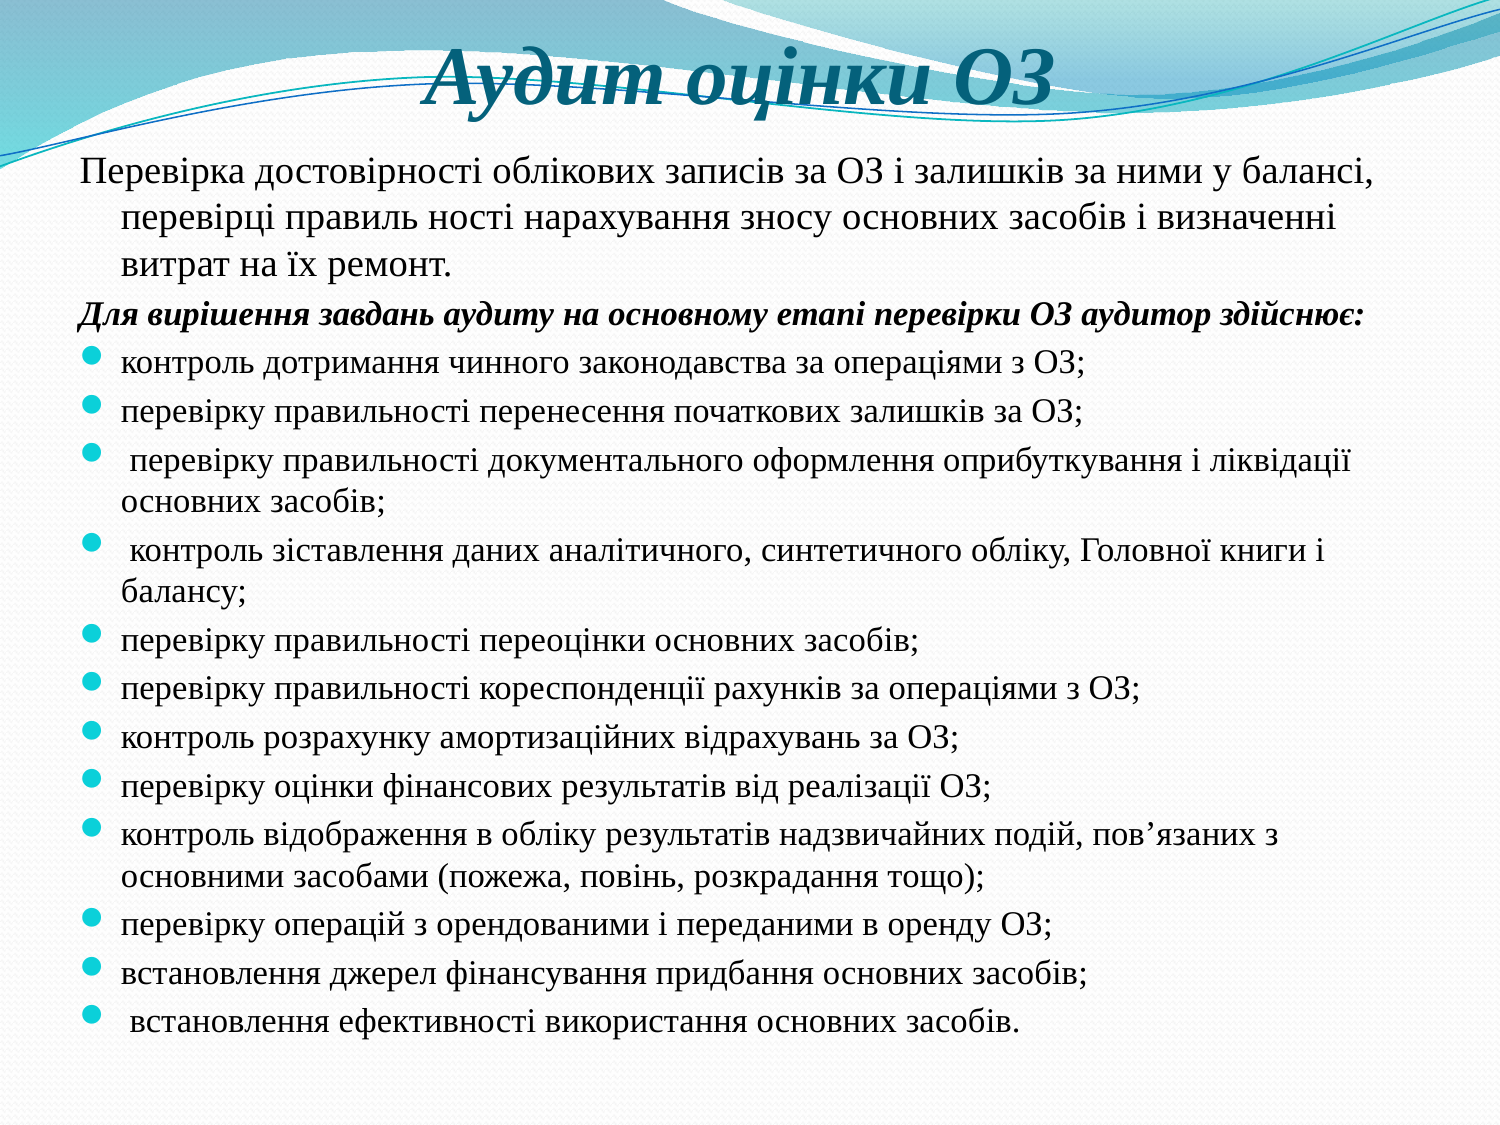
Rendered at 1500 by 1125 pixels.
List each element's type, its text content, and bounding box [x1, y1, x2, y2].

list Перевірка достовірності облікових записів за ОЗ і залишків за ними у балансі, перевірці правиль ності нарахування зносу основних засобів і визначенні витрат на їх ремонт. Для вирішення завдань аудиту на основному етапі перевірки ОЗ аудитор здійснює: контроль дотримання чинного законодавства за операціями з ОЗ; перевірку правильності перенесення початкових залишків за ОЗ; перевірку правильності документального оформлення оприбуткування і ліквідації основних засобів; контроль зіставлення даних аналітичного, синтетичного обліку, Головної книги і балансу; перевірку правильності переоцінки основних засобів; перевірку правильності кореспонденції рахунків за операціями з ОЗ; контроль розрахунку амортизаційних відрахувань за ОЗ; перевірку оцінки фінансових результатів від реалізації ОЗ; контроль відображення в обліку результатів надзвичайних подій, пов’язаних з основними засобами (пожежа, повінь, розкрадання тощо); перевірку операцій з орендованими і переданими в оренду ОЗ; встановлення джерел фінансування придбання основних засобів; встановлення ефективності використання основних засобів. [64, 137, 1415, 1059]
title Аудит оцінки ОЗ [64, 0, 1415, 121]
